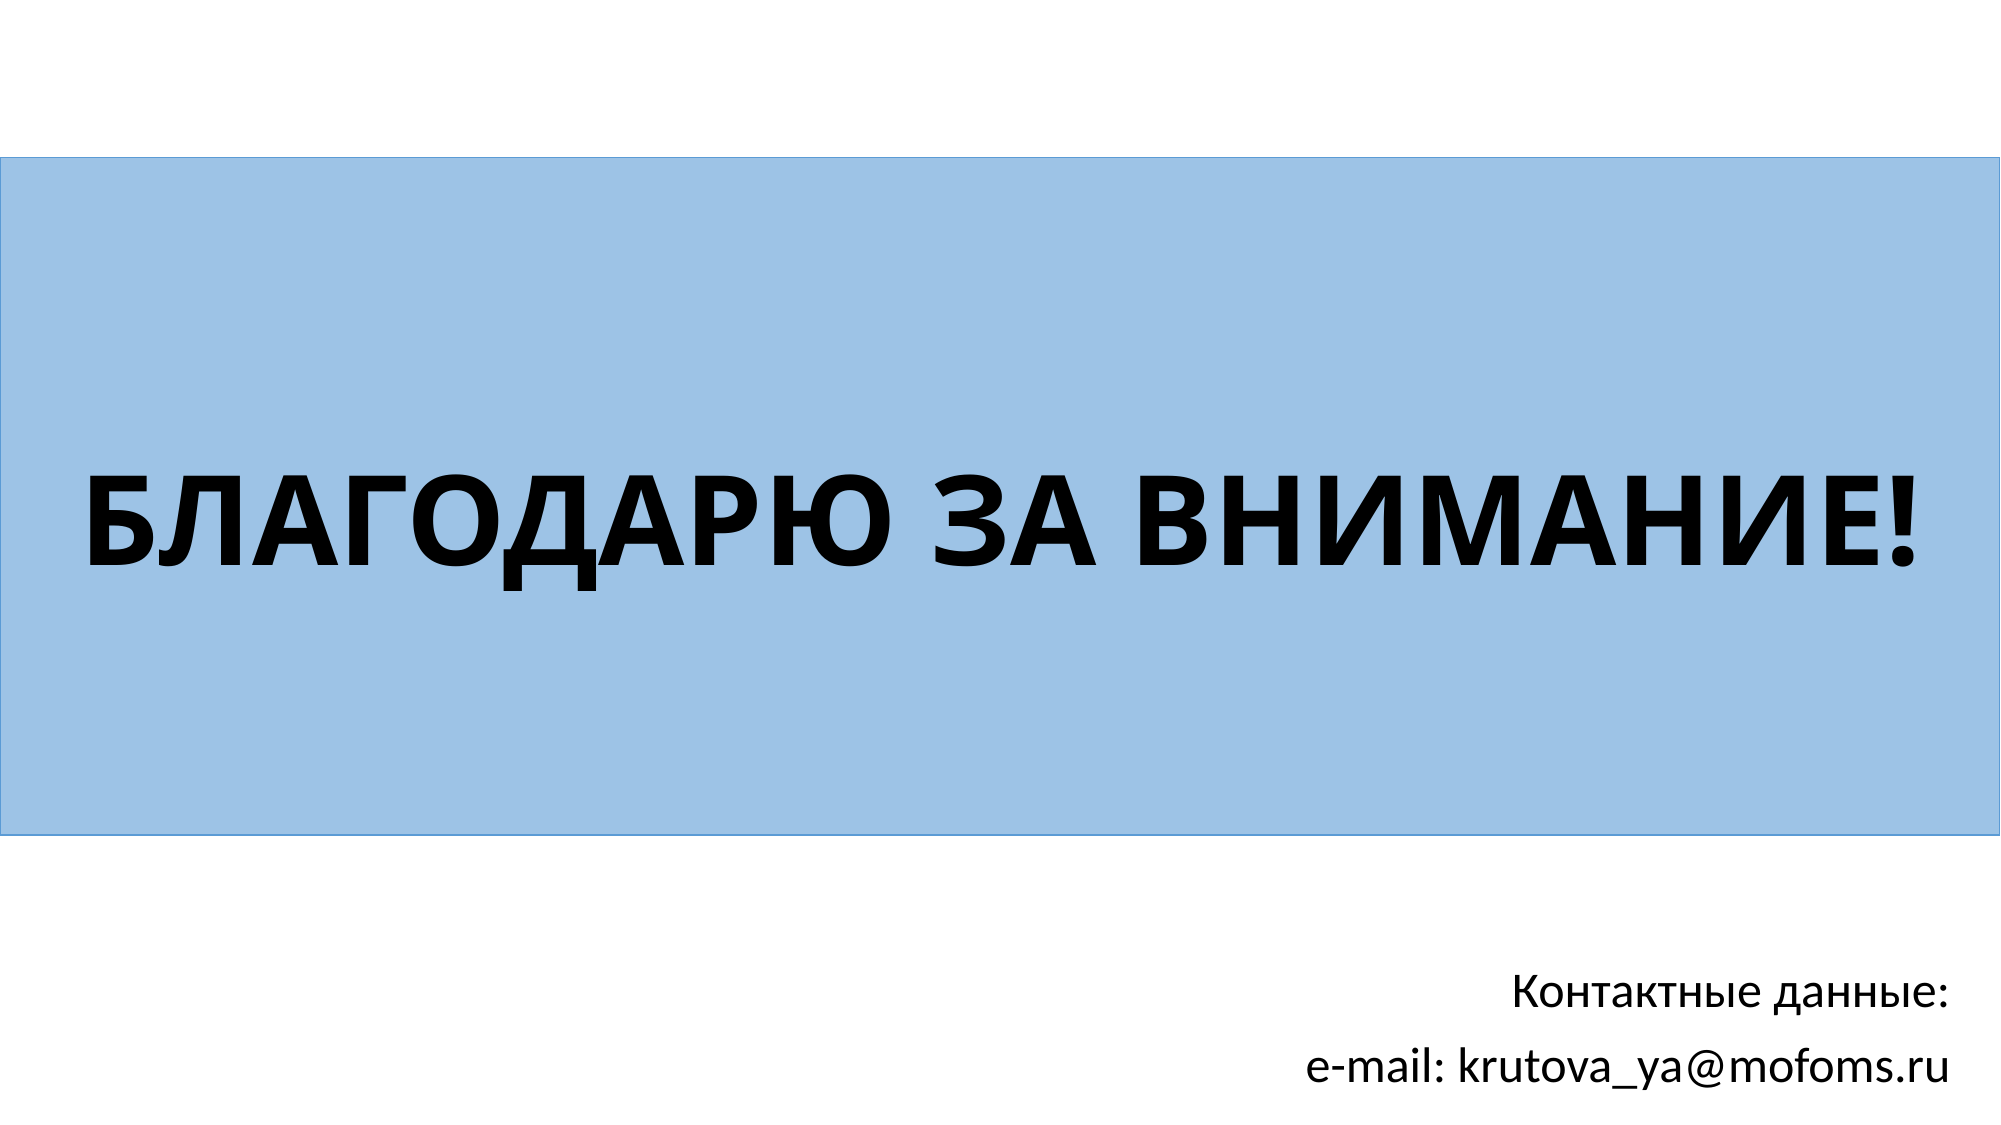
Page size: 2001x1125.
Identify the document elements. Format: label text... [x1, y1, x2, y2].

subtitle Контактные данные: e-mail: krutova_ya@mofoms.ru [465, 956, 1966, 1109]
text_box [0, 157, 2000, 836]
title БЛАГОДАРЮ ЗА ВНИМАНИЕ! [34, 208, 1966, 600]
